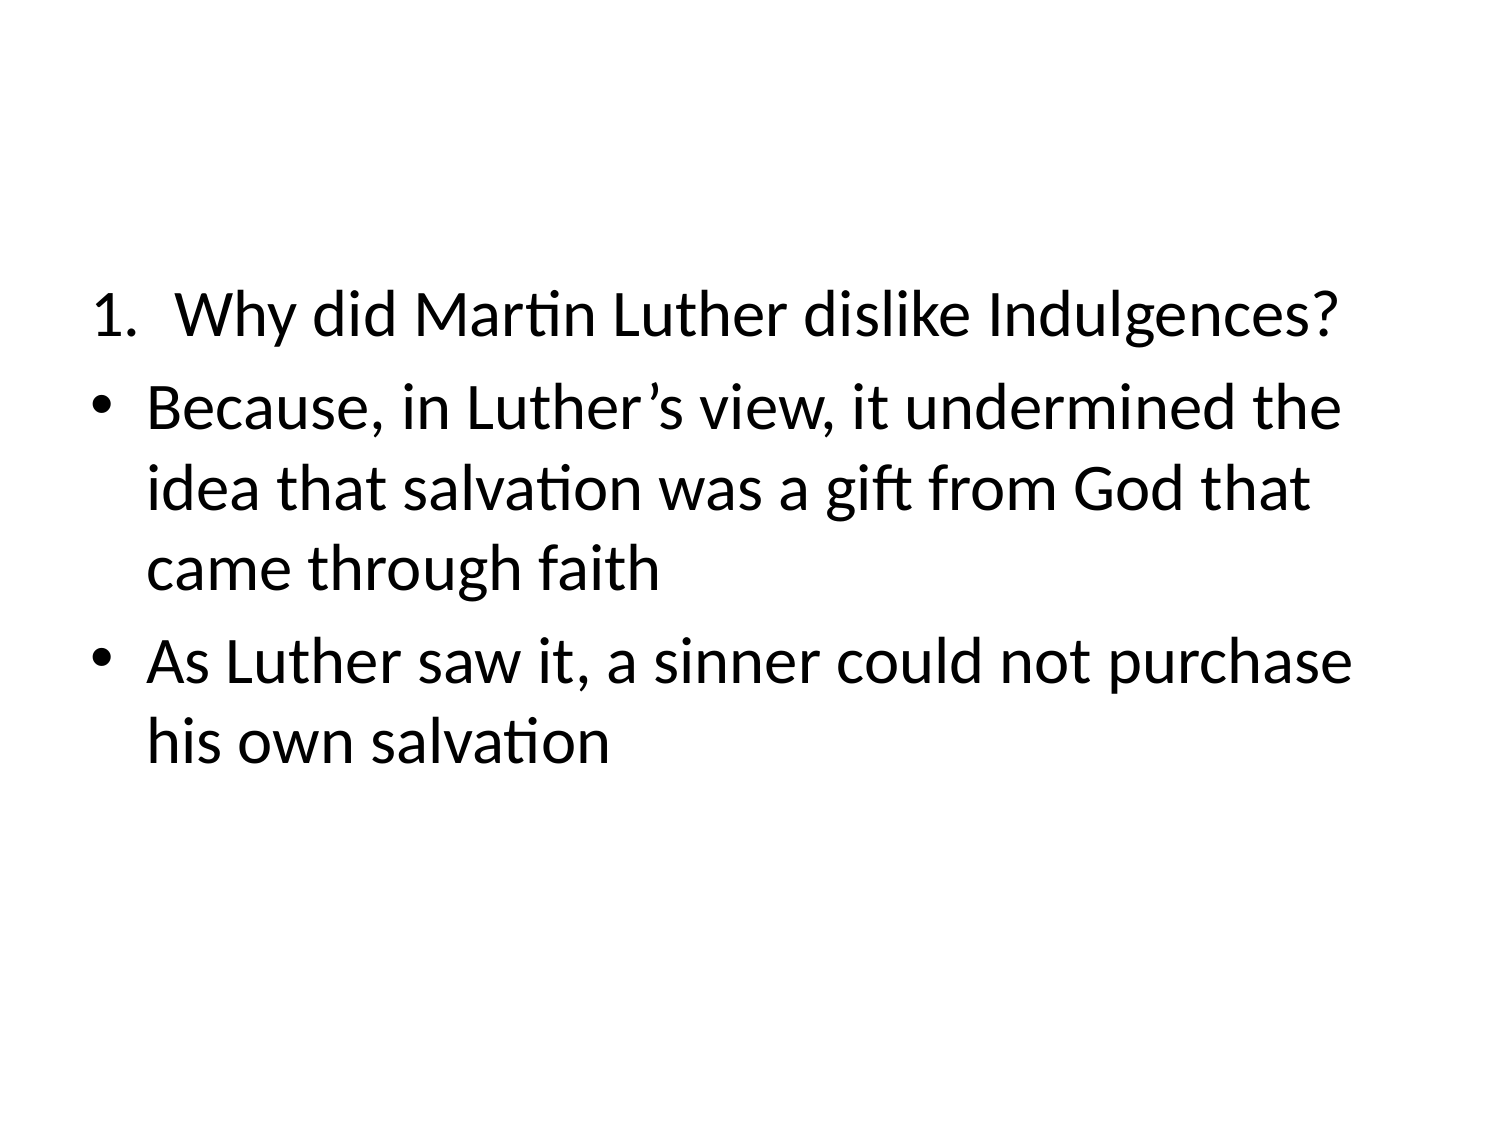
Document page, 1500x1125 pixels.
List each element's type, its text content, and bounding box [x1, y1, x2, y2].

list Why did Martin Luther dislike Indulgences? Because, in Luther’s view, it undermined the idea that salvation was a gift from God that came through faith As Luther saw it, a sinner could not purchase his own salvation [75, 262, 1425, 1005]
